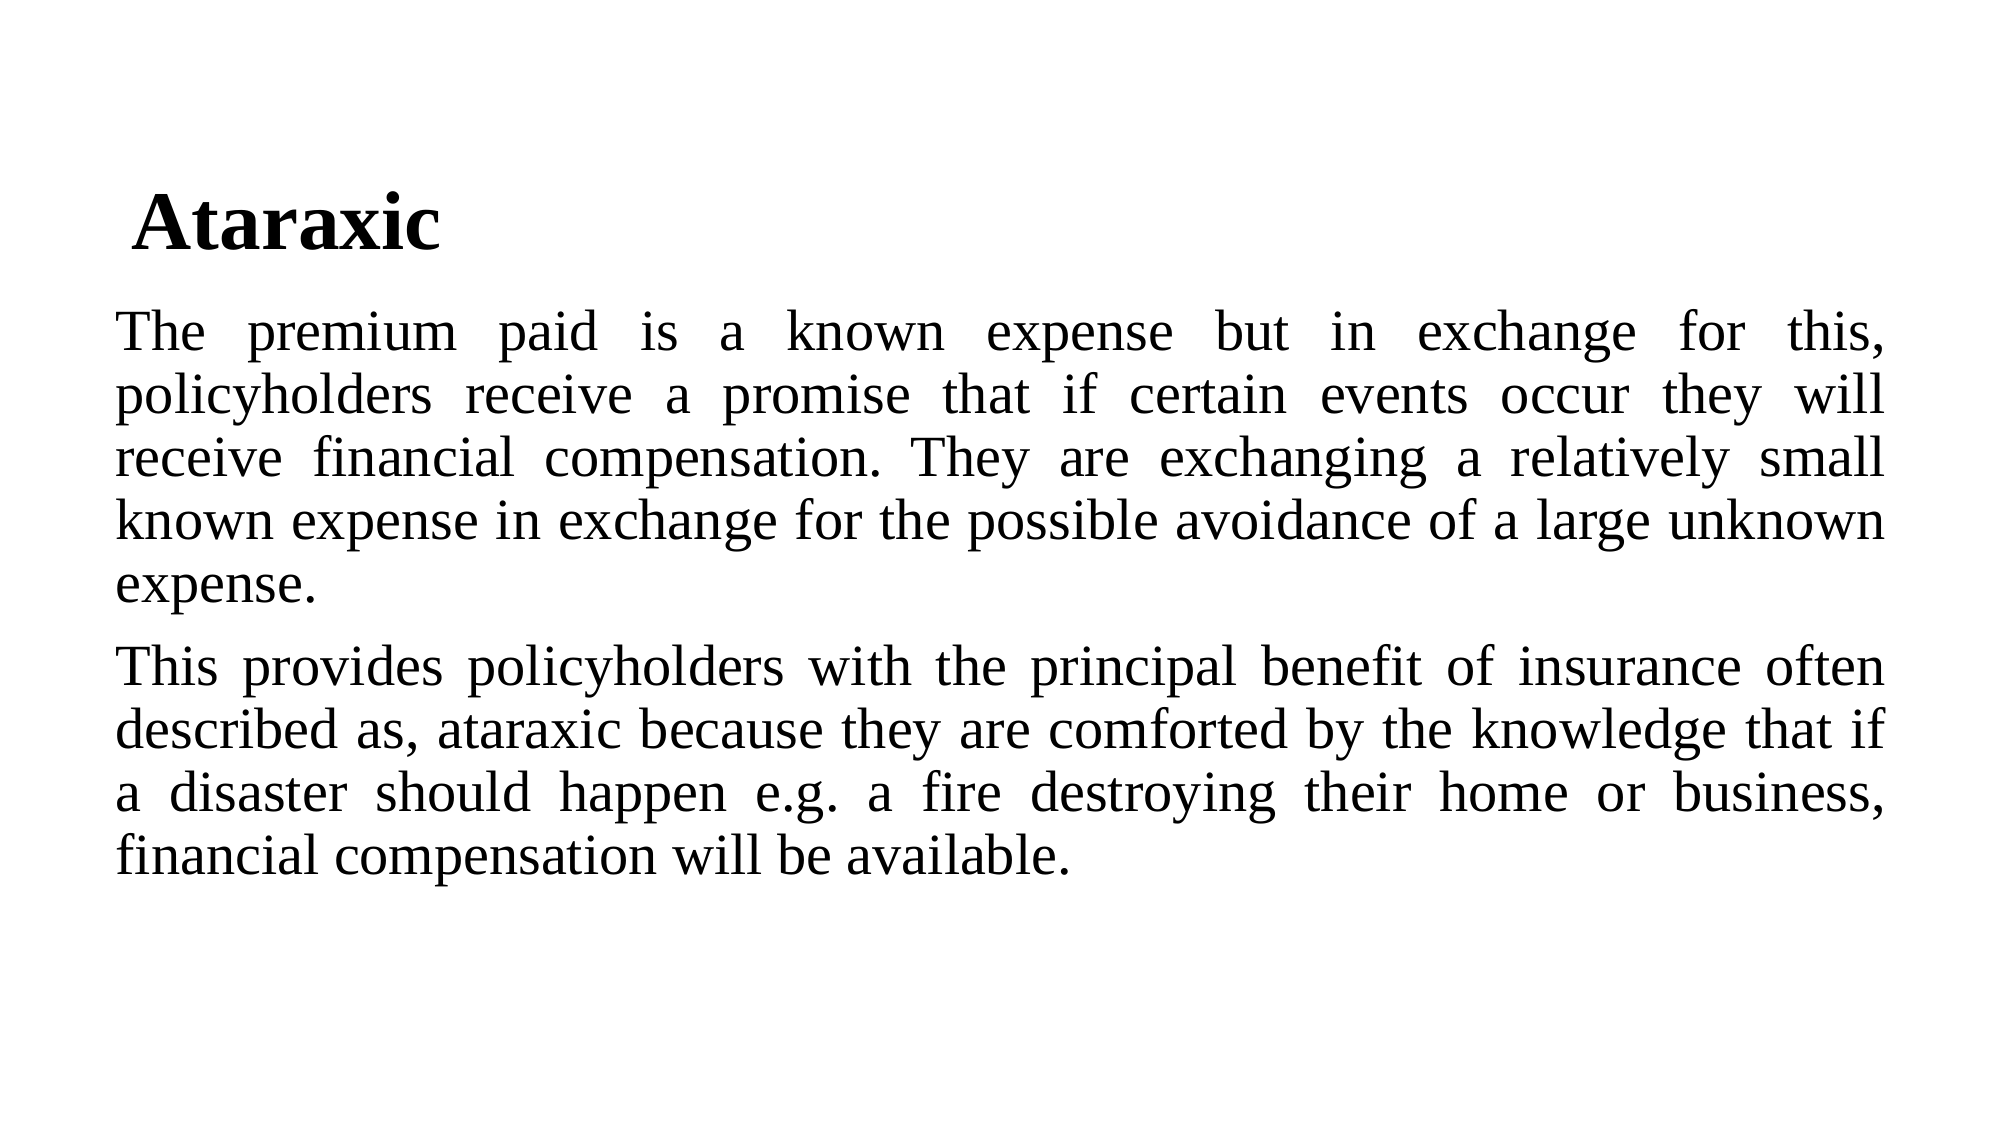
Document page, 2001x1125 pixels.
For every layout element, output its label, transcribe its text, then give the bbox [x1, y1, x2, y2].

title Ataraxic [116, 151, 1917, 294]
list The premium paid is a known expense but in exchange for this, policyholders receive a promise that if certain events occur they will receive financial compensation. They are exchanging a relatively small known expense in exchange for the possible avoidance of a large unknown expense. This provides policyholders with the principal benefit of insurance often described as, ataraxic because they are comforted by the knowledge that if a disaster should happen e.g. a fire destroying their home or business, financial compensation will be available. [100, 293, 1902, 1045]
